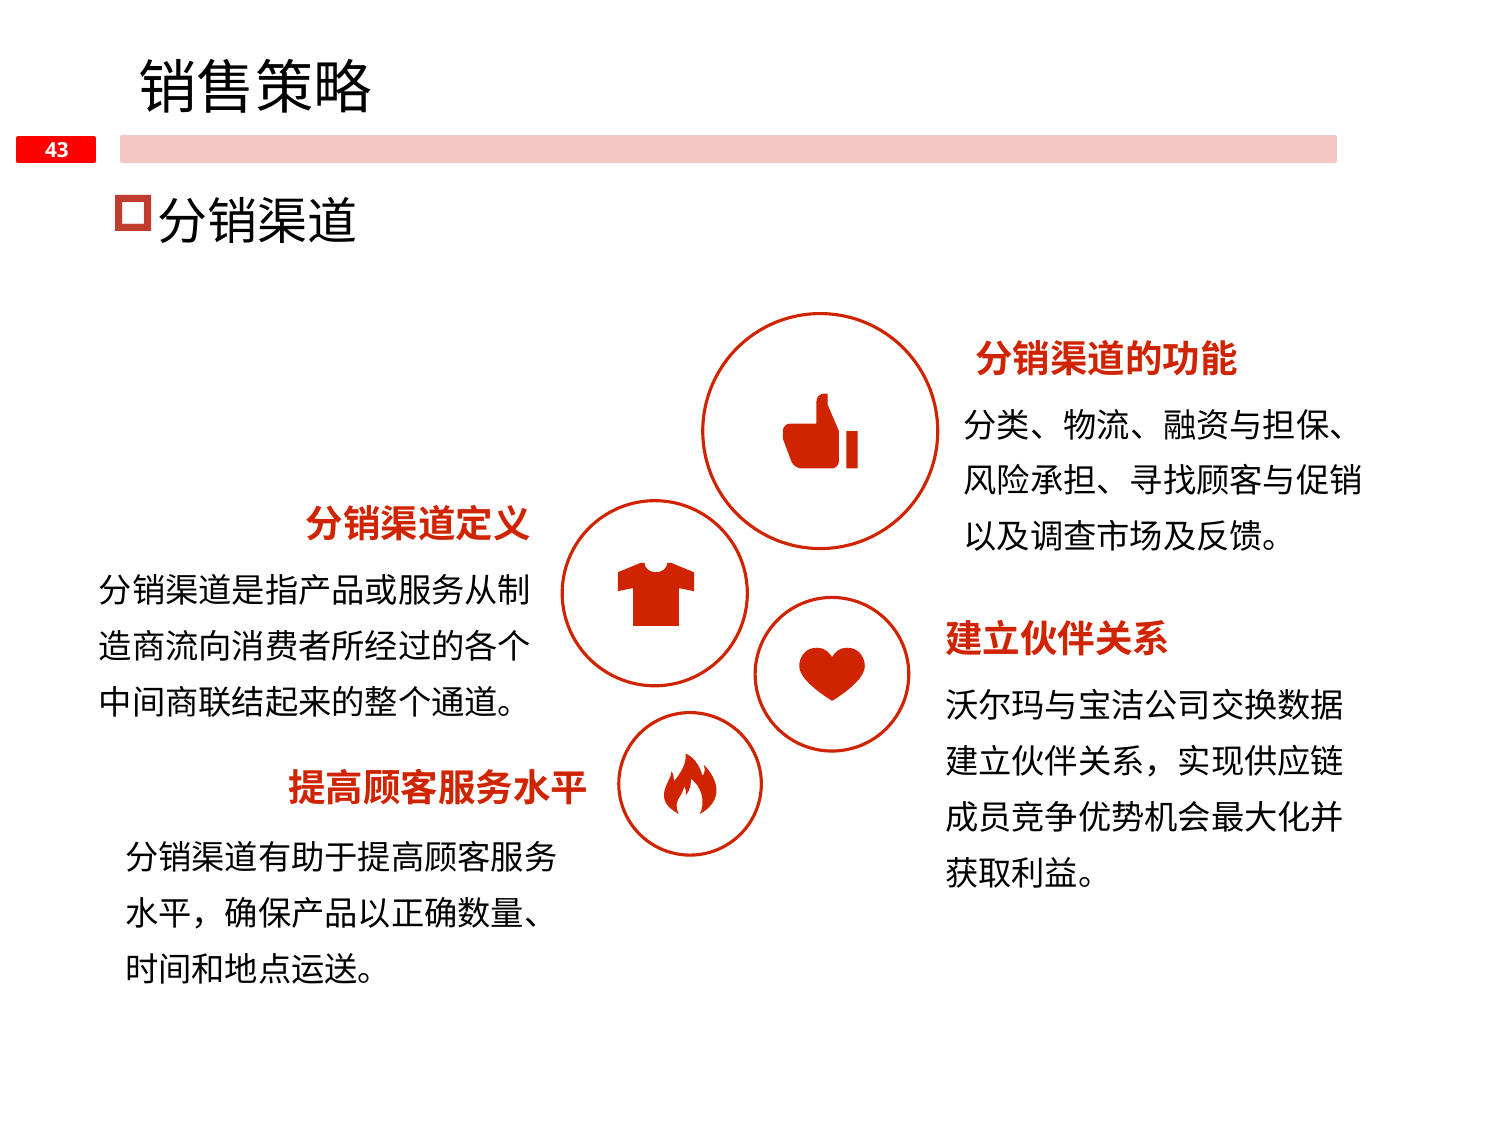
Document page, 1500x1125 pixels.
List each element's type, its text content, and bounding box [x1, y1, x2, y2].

text_box 分销渠道有助于提高顾客服务水平，确保产品以正确数量、时间和地点运送。 [109, 805, 596, 971]
text_box 分销渠道定义 [131, 483, 538, 538]
text_box [562, 500, 748, 686]
text_box [702, 313, 938, 549]
text_box 分销渠道 [96, 181, 1081, 276]
text_box [799, 647, 865, 701]
text_box [664, 753, 717, 815]
text_box [618, 712, 762, 856]
text_box 分类、物流、融资与担保、风险承担、寻找顾客与促销以及调查市场及反馈。 [948, 372, 1398, 538]
text_box 销售策略 [123, 42, 958, 128]
text_box [782, 393, 839, 469]
text_box [17, 129, 97, 189]
text_box 提高顾客服务水平 [188, 747, 596, 805]
text_box 分销渠道是指产品或服务从制造商流向消费者所经过的各个中间商联结起来的整个通道。 [53, 538, 539, 702]
text_box 建立伙伴关系 [930, 597, 1337, 653]
text_box [755, 597, 909, 752]
text_box 沃尔玛与宝洁公司交换数据建立伙伴关系，实现供应链成员竞争优势机会最大化并获取利益。 [930, 653, 1375, 819]
text_box [846, 431, 858, 469]
text_box 分销渠道的功能 [960, 317, 1367, 372]
text_box [617, 562, 695, 626]
